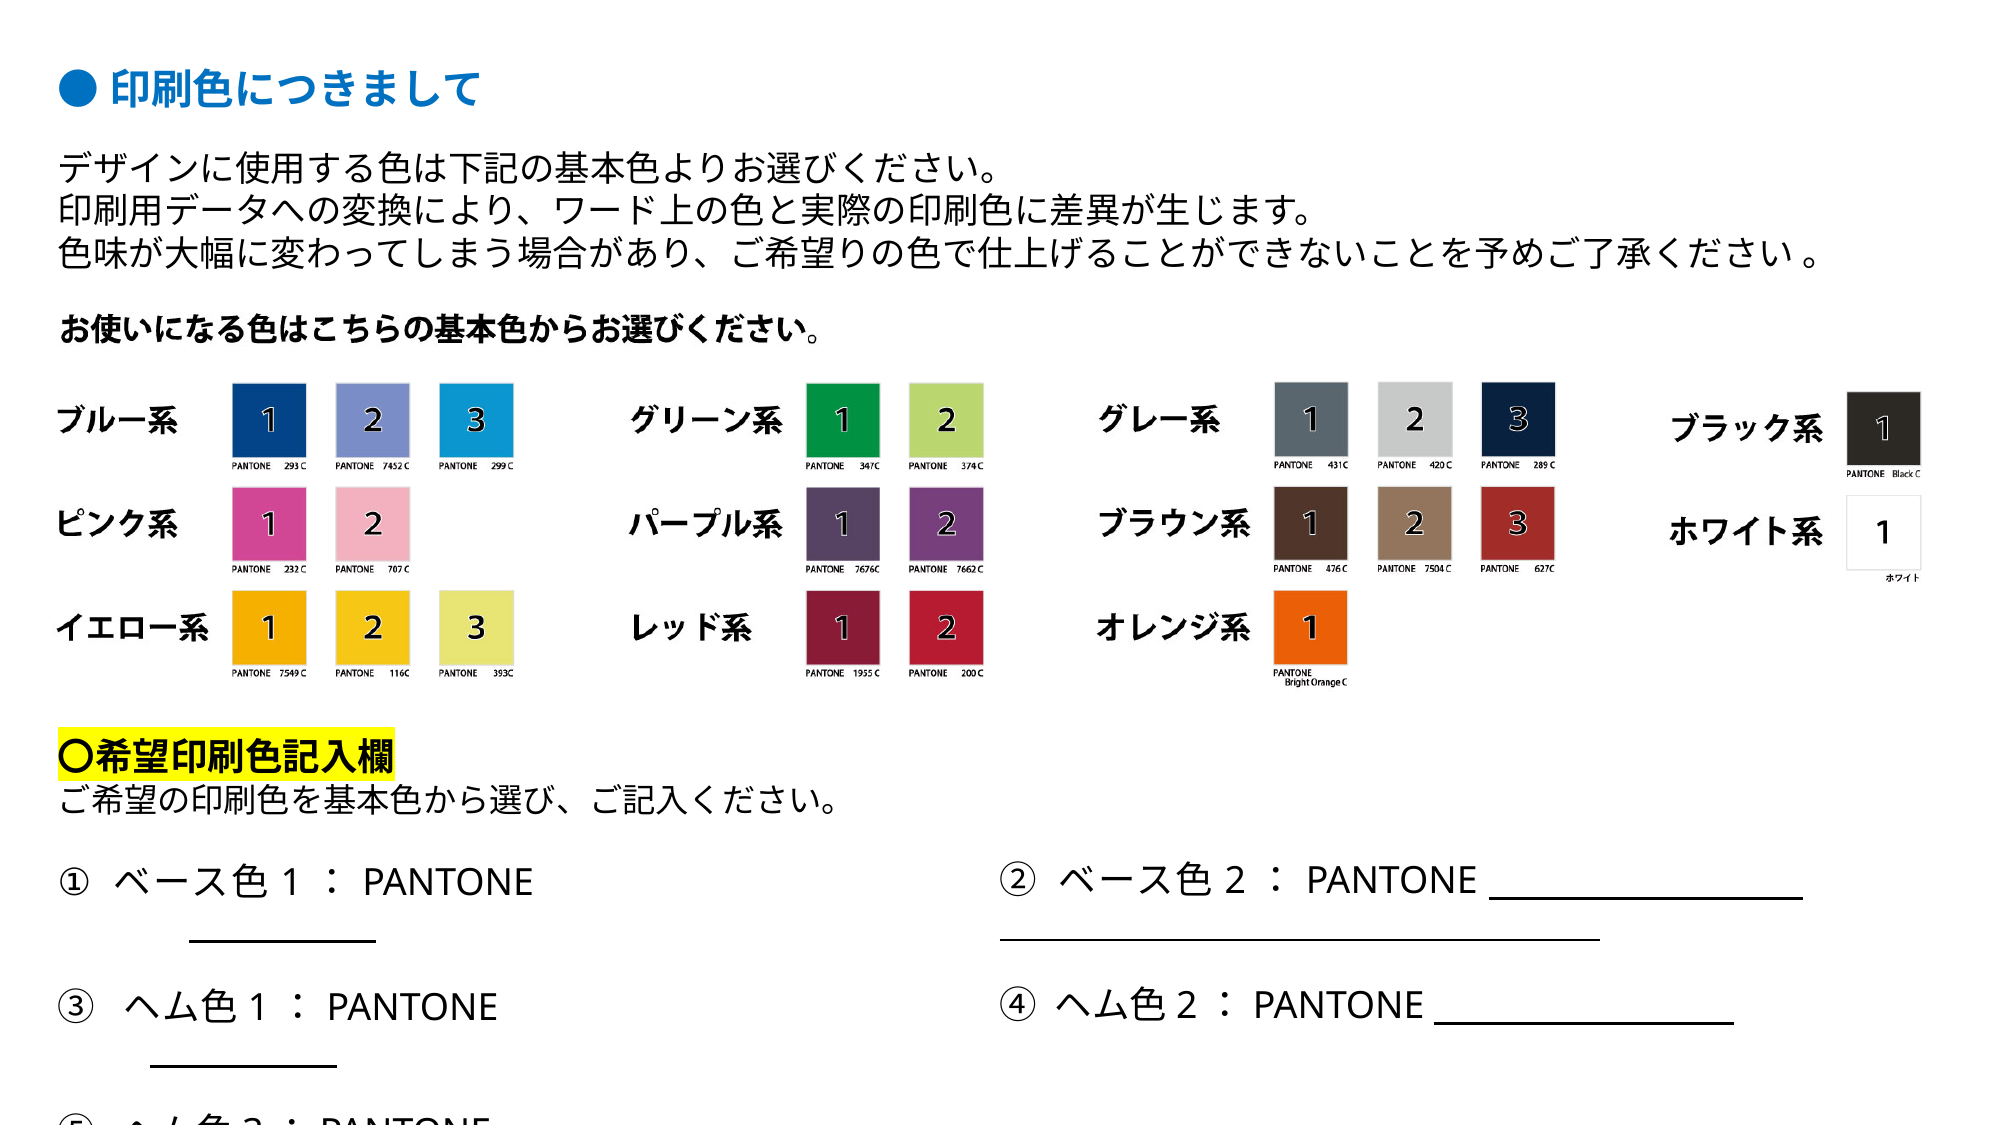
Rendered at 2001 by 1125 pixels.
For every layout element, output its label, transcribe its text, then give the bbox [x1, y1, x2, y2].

text_box ② ベース色2：PANTONE ④ ヘム色2：PANTONE [984, 852, 1819, 1034]
text_box ●印刷色につきまして デザインに使用する色は下記の基本色よりお選びください。 印刷用データへの変換により、ワード上の色と実際の印刷色に差異が生じます。 色味が大幅に変わってしまう場合があり、ご希望りの色で仕上げることができないことを予めご了承ください 。 [42, 55, 1927, 281]
picture [45, 305, 1935, 698]
text_box 〇希望印刷色記入欄 ご希望の印刷色を基本色から選び、ご記入ください。 ベース色1：PANTONE ③ ヘム色1：PANTONE ⑤ ヘム色3：PANTONE [42, 728, 877, 1125]
